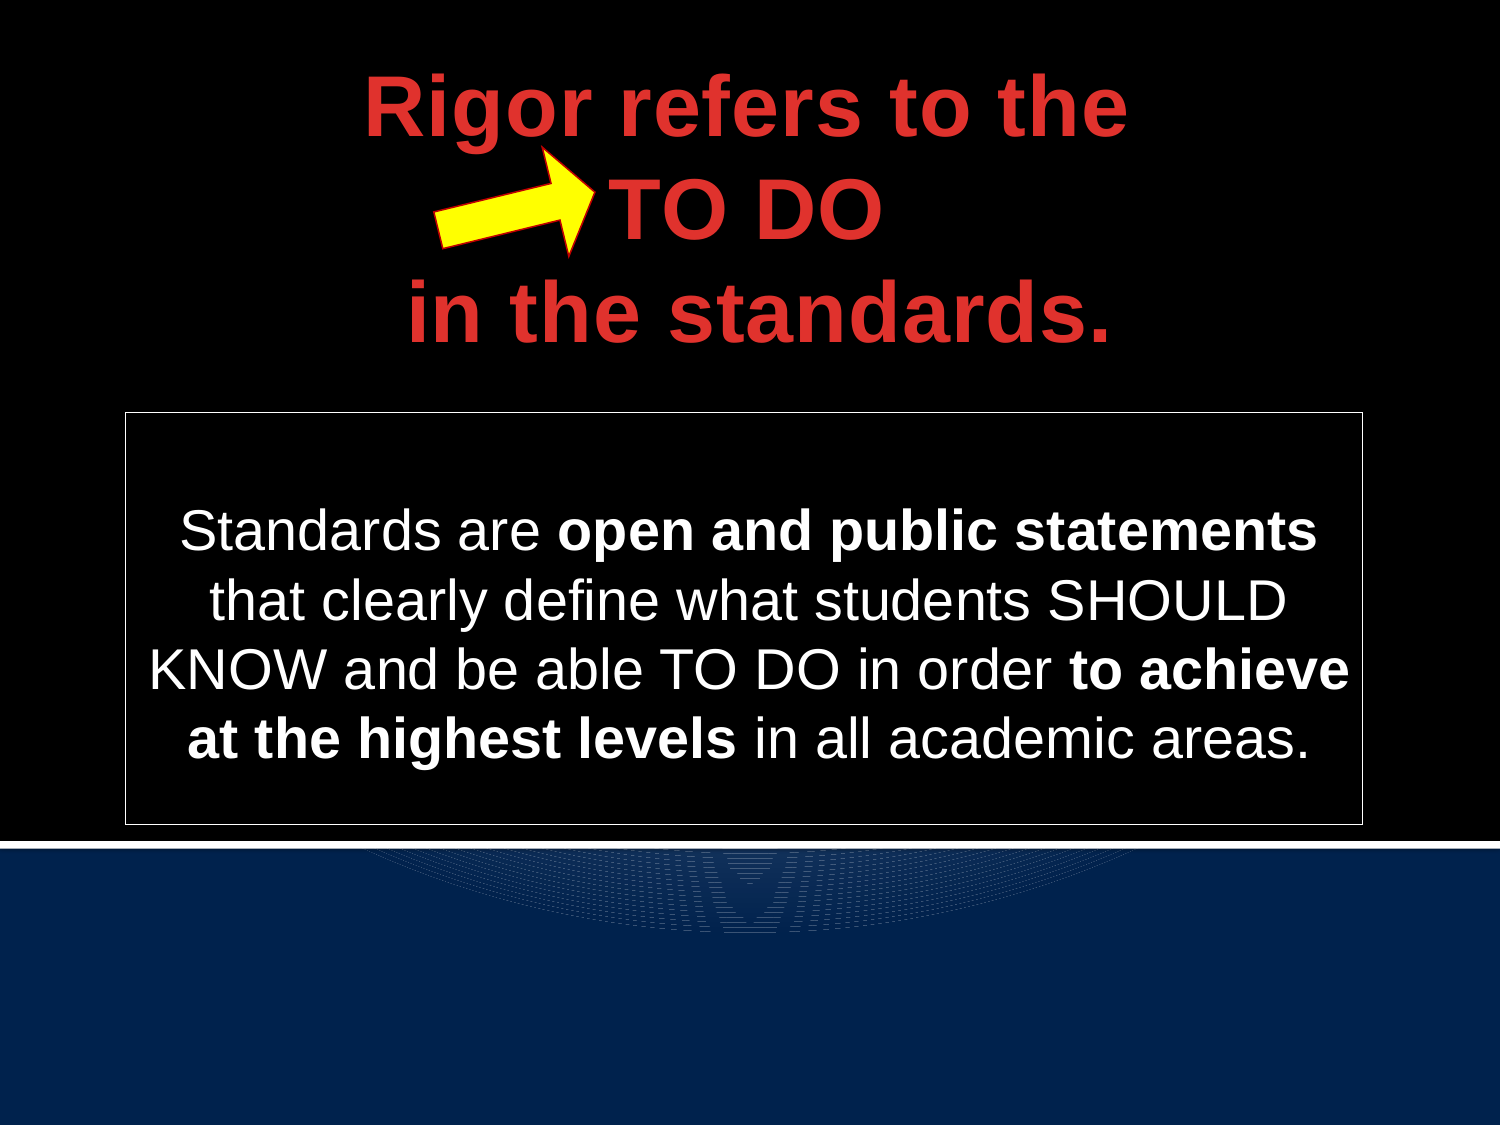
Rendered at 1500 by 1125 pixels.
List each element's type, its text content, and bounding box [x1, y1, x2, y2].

subtitle Standards are open and public statements that clearly define what students SHOULD KNOW and be able TO DO in order to achieve at the highest levels in all academic areas. [125, 412, 1363, 825]
title Rigor refers to the TO DO in the standards. [87, 50, 1425, 363]
text_box [433, 147, 595, 257]
